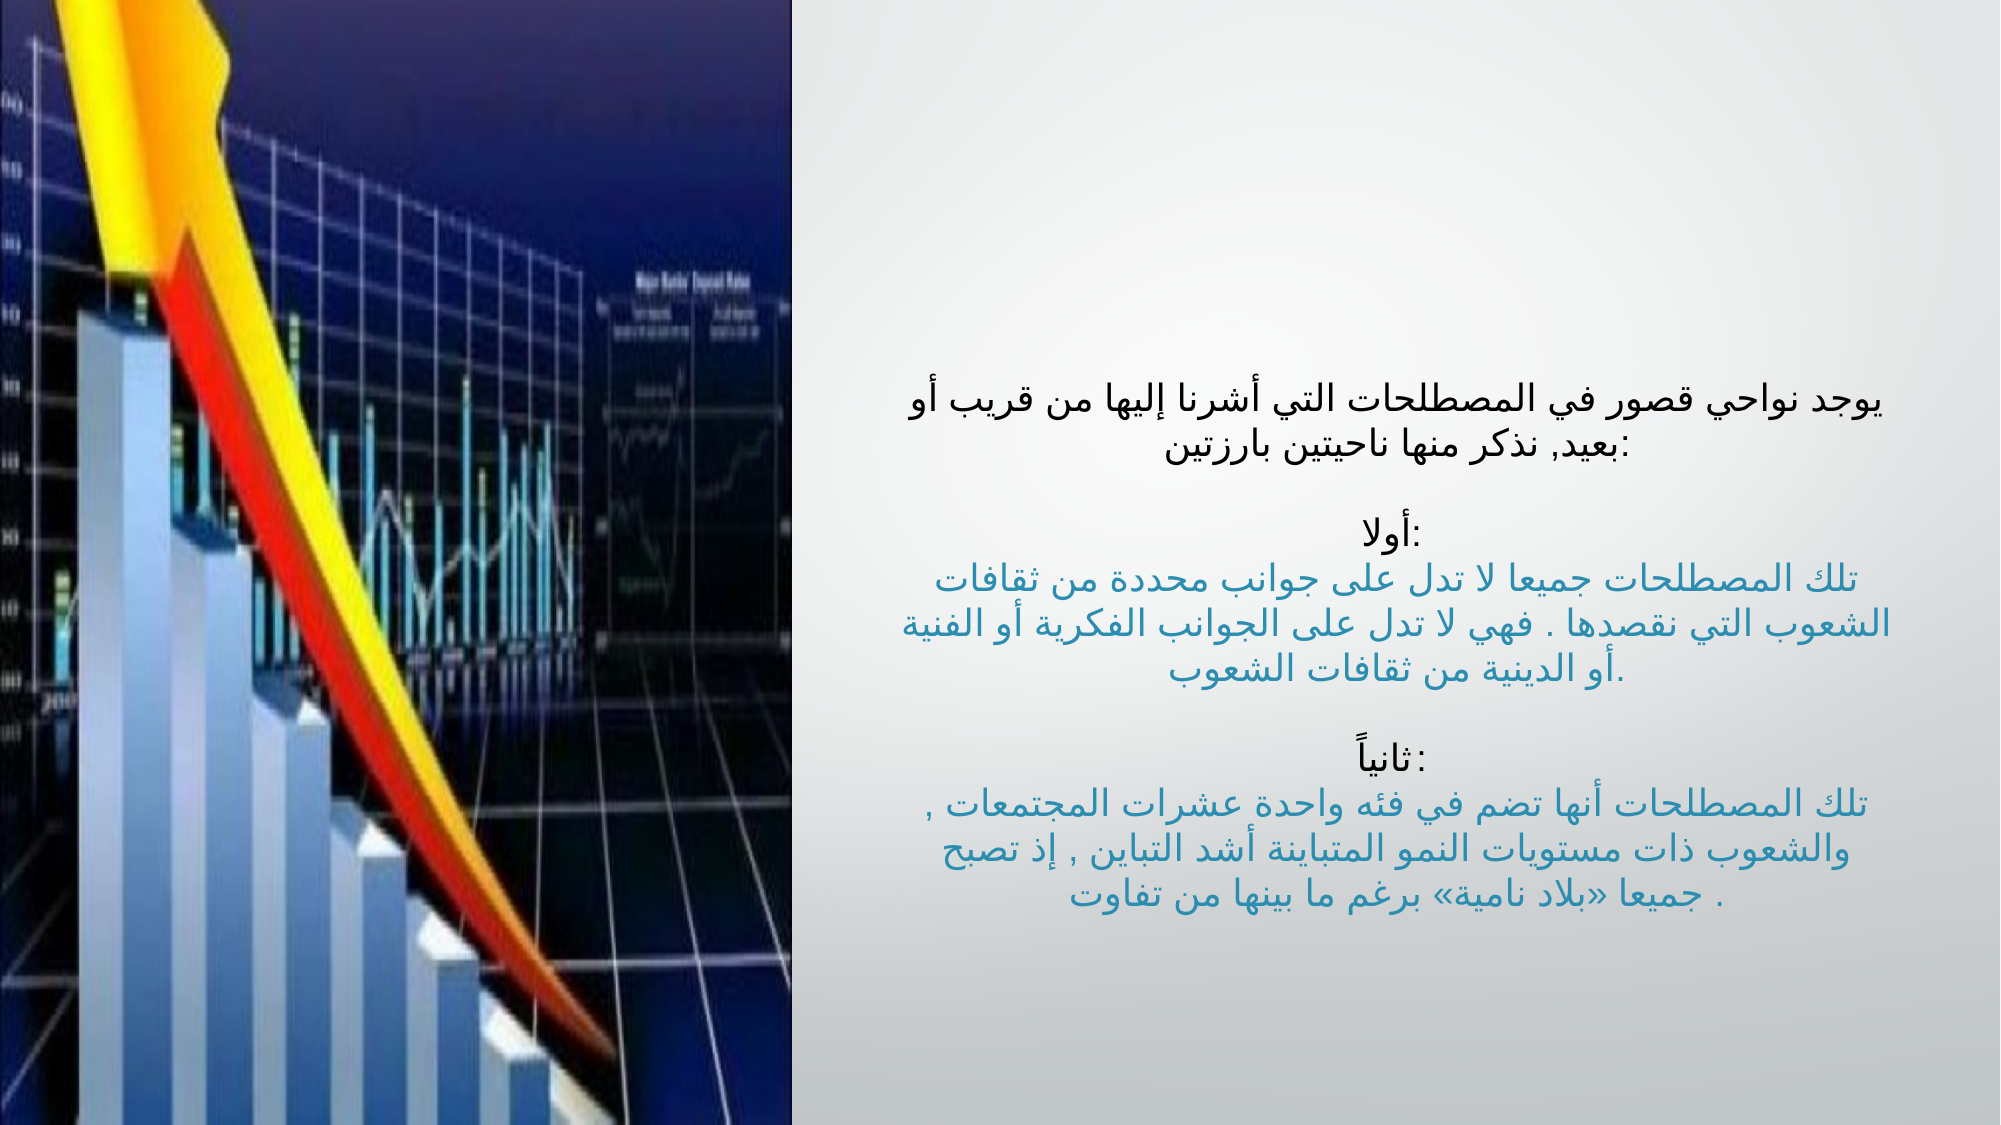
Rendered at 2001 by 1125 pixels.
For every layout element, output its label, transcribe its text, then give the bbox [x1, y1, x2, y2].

picture [0, 0, 792, 1125]
text_box يوجد نواحي قصور في المصطلحات التي أشرنا إليها من قريب أو بعيد, نذكر منها ناحيتين بارزتين: أولا: تلك المصطلحات جميعا لا تدل على جوانب محددة من ثقافات الشعوب التي نقصدها . فهي لا تدل على الجوانب الفكرية أو الفنية أو الدينية من ثقافات الشعوب. ثانياً: تلك المصطلحات أنها تضم في فئه واحدة عشرات المجتمعات , والشعوب ذات مستويات النمو المتباينة أشد التباين , إذ تصبح جميعا «بلاد نامية» برغم ما بينها من تفاوت . [881, 366, 1913, 1012]
